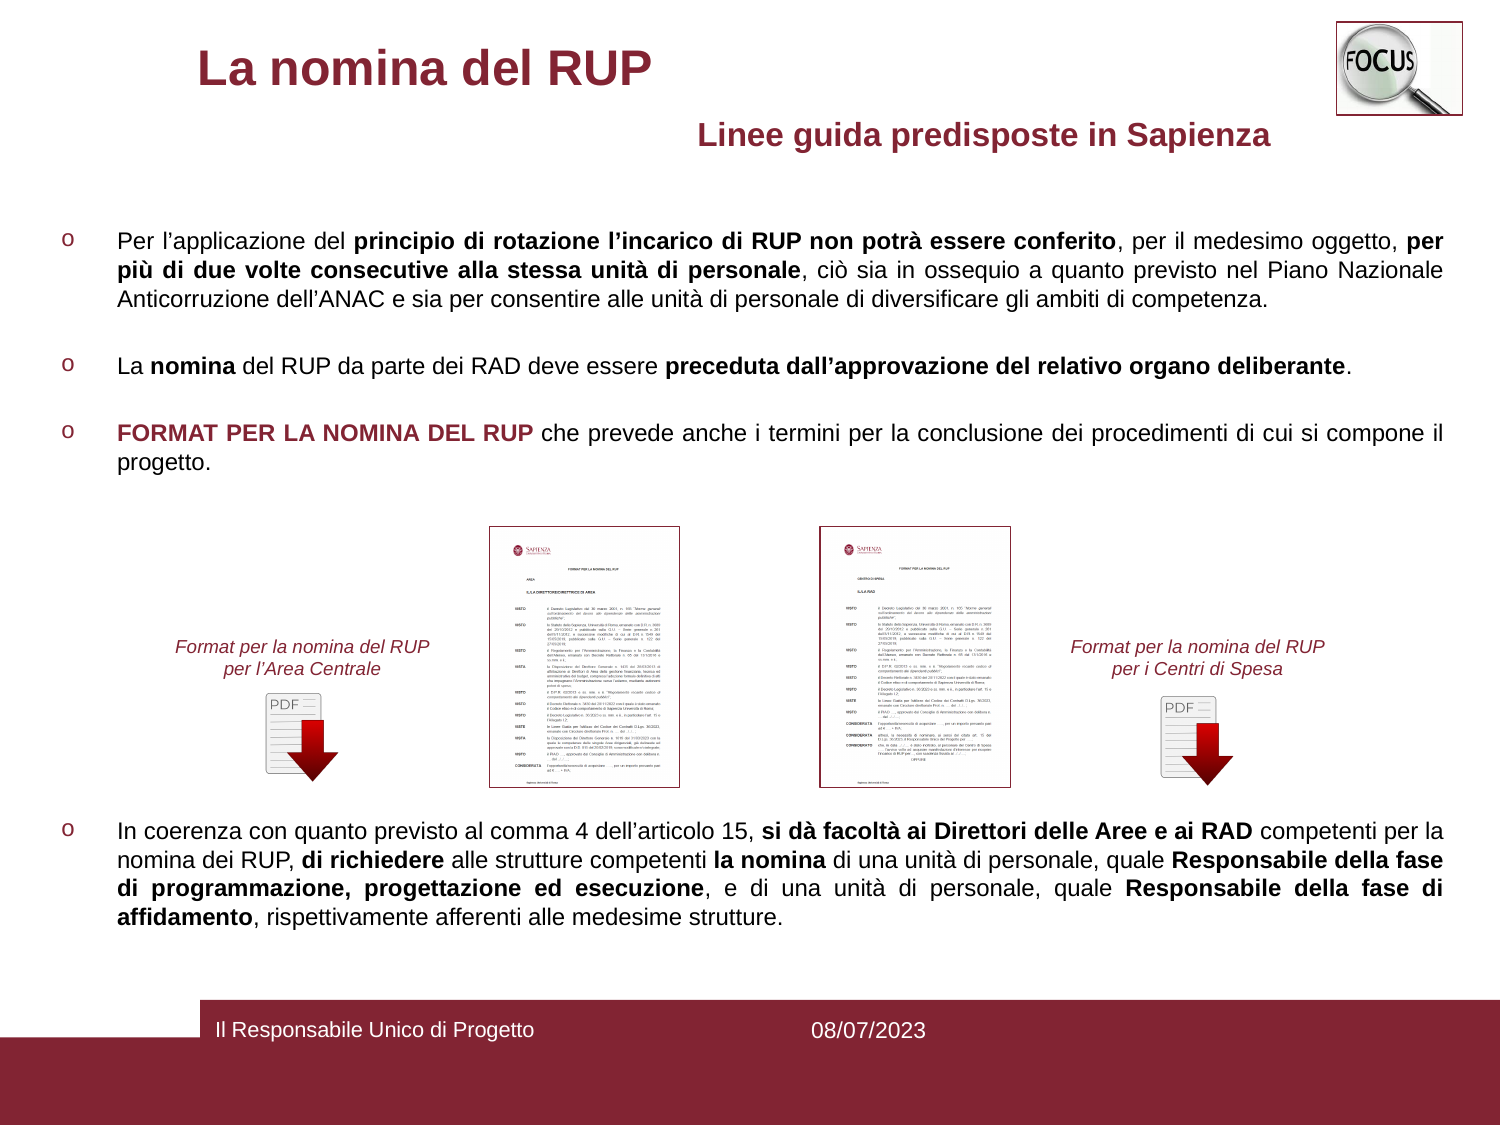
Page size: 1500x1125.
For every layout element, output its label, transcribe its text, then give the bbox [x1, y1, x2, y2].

picture [820, 527, 1011, 788]
picture [1336, 22, 1462, 115]
text_box Linee guida predisposte in Sapienza [182, 105, 1399, 161]
text_box Format per la nomina del RUP per l’Area Centrale [159, 626, 446, 687]
list Per l’applicazione del principio di rotazione l’incarico di RUP non potrà essere conferito, per il medesimo oggetto, per più di due volte consecutive alla stessa unità di personale, ciò sia in ossequio a quanto previsto nel Piano Nazionale Anticorruzione dell’ANAC e sia per consentire alle unità di personale di diversificare gli ambiti di competenza. La nomina del RUP da parte dei RAD deve essere preceduta dall’approvazione del relativo organo deliberante. FORMAT PER LA NOMINA DEL RUP che prevede anche i termini per la conclusione dei procedimenti di cui si compone il progetto. In coerenza con quanto previsto al comma 4 dell’articolo 15, si dà facoltà ai Direttori delle Aree e ai RAD competenti per la nomina dei RUP, di richiedere alle strutture competenti la nomina di una unità di personale, quale Responsabile della fase di programmazione, progettazione ed esecuzione, e di una unità di personale, quale Responsabile della fase di affidamento, rispettivamente afferenti alle medesime strutture. [45, 184, 1459, 799]
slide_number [733, 1008, 1025, 1084]
picture [234, 689, 370, 785]
picture [1130, 692, 1266, 789]
picture [489, 527, 680, 788]
title La nomina del RUP [182, 27, 1332, 105]
footer Il Responsabile Unico di Progetto [200, 1008, 733, 1084]
text_box Format per la nomina del RUP per i Centri di Spesa [1054, 626, 1341, 687]
